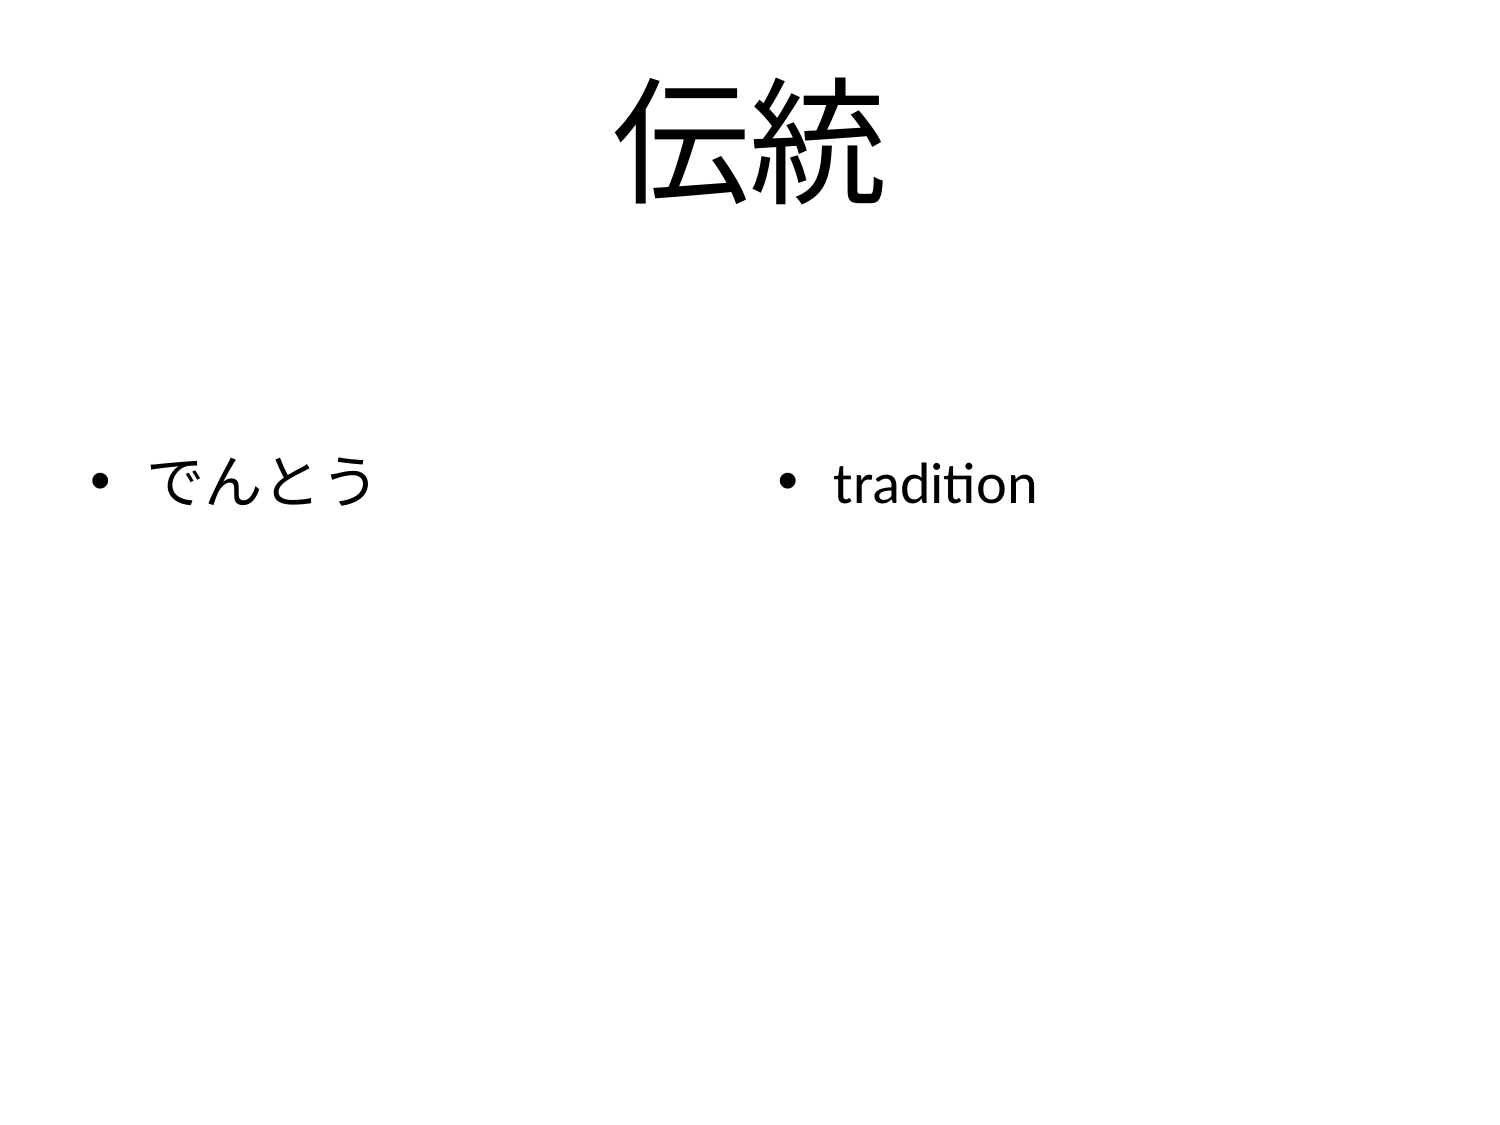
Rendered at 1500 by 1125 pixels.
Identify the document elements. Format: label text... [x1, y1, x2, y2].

title 伝統 [74, 44, 1426, 233]
list tradition [762, 437, 1426, 1006]
list でんとう [74, 437, 738, 1006]
